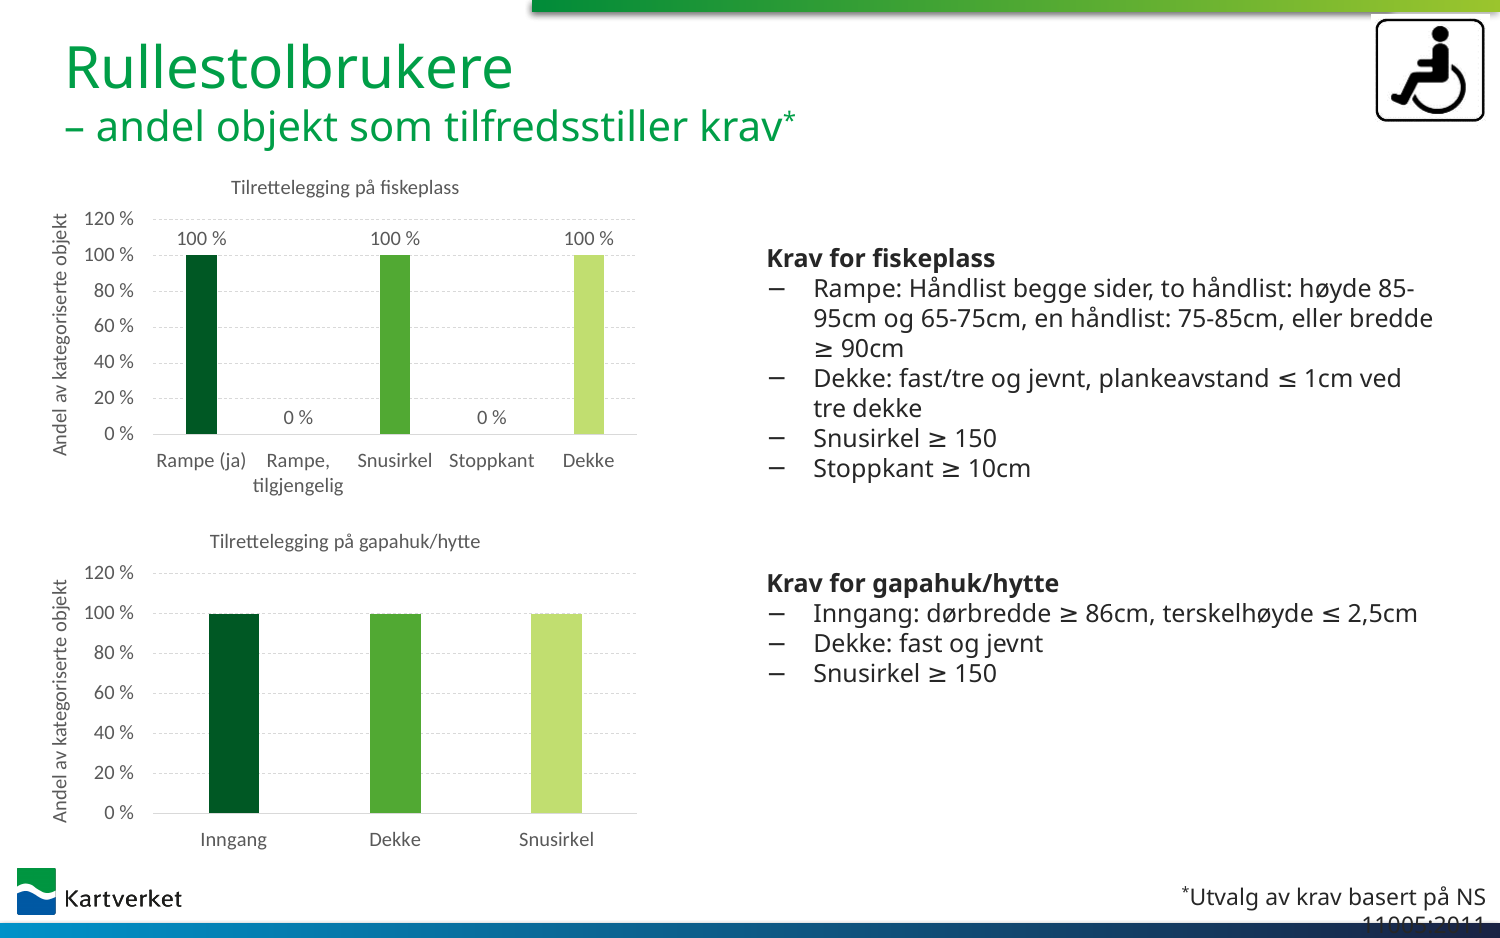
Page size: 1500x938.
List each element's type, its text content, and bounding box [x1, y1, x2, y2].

text_box *Utvalg av krav basert på NS 11005:2011 [1068, 873, 1500, 938]
picture [1371, 13, 1491, 127]
text_box Krav for fiskeplass Rampe: Håndlist begge sider, to håndlist: høyde 85-95cm og 65-75cm, en håndlist: 75-85cm, eller bredde ≥ 90cm Dekke: fast/tre og jevnt, plankeavstand ≤ 1cm ved tre dekke Snusirkel ≥ 150 Stoppkant ≥ 10cm [751, 235, 1452, 490]
picture [41, 520, 650, 859]
text_box Rullestolbrukere – andel objekt som tilfredsstiller krav* [49, 29, 1431, 158]
text_box Krav for gapahuk/hytte Inngang: dørbredde ≥ 86cm, terskelhøyde ≤ 2,5cm Dekke: fast og jevnt Snusirkel ≥ 150 [751, 560, 1452, 695]
picture [41, 166, 650, 505]
